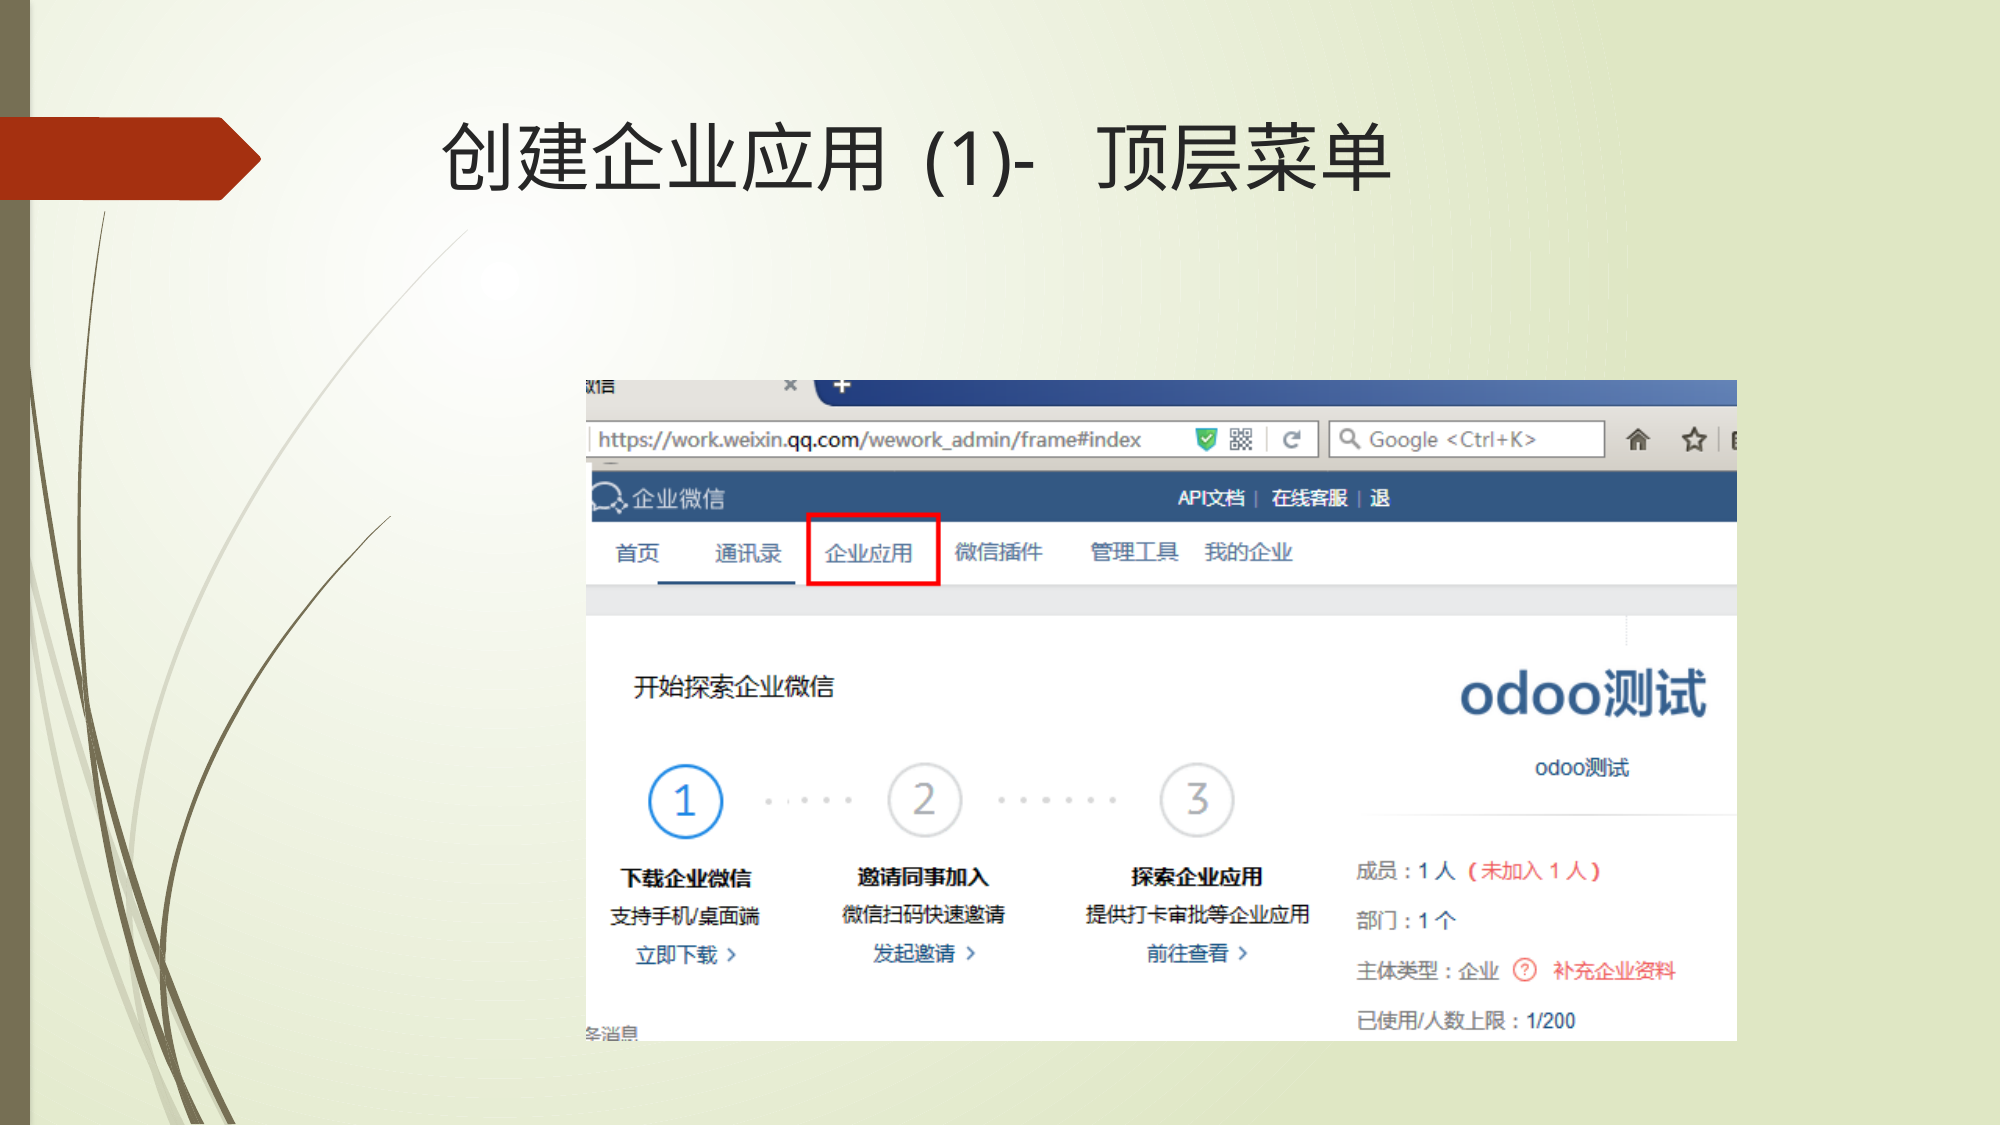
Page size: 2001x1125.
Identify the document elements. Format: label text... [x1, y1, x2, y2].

picture [586, 379, 1737, 1042]
title 创建企业应用 (1)- 顶层菜单 [425, 102, 1888, 313]
